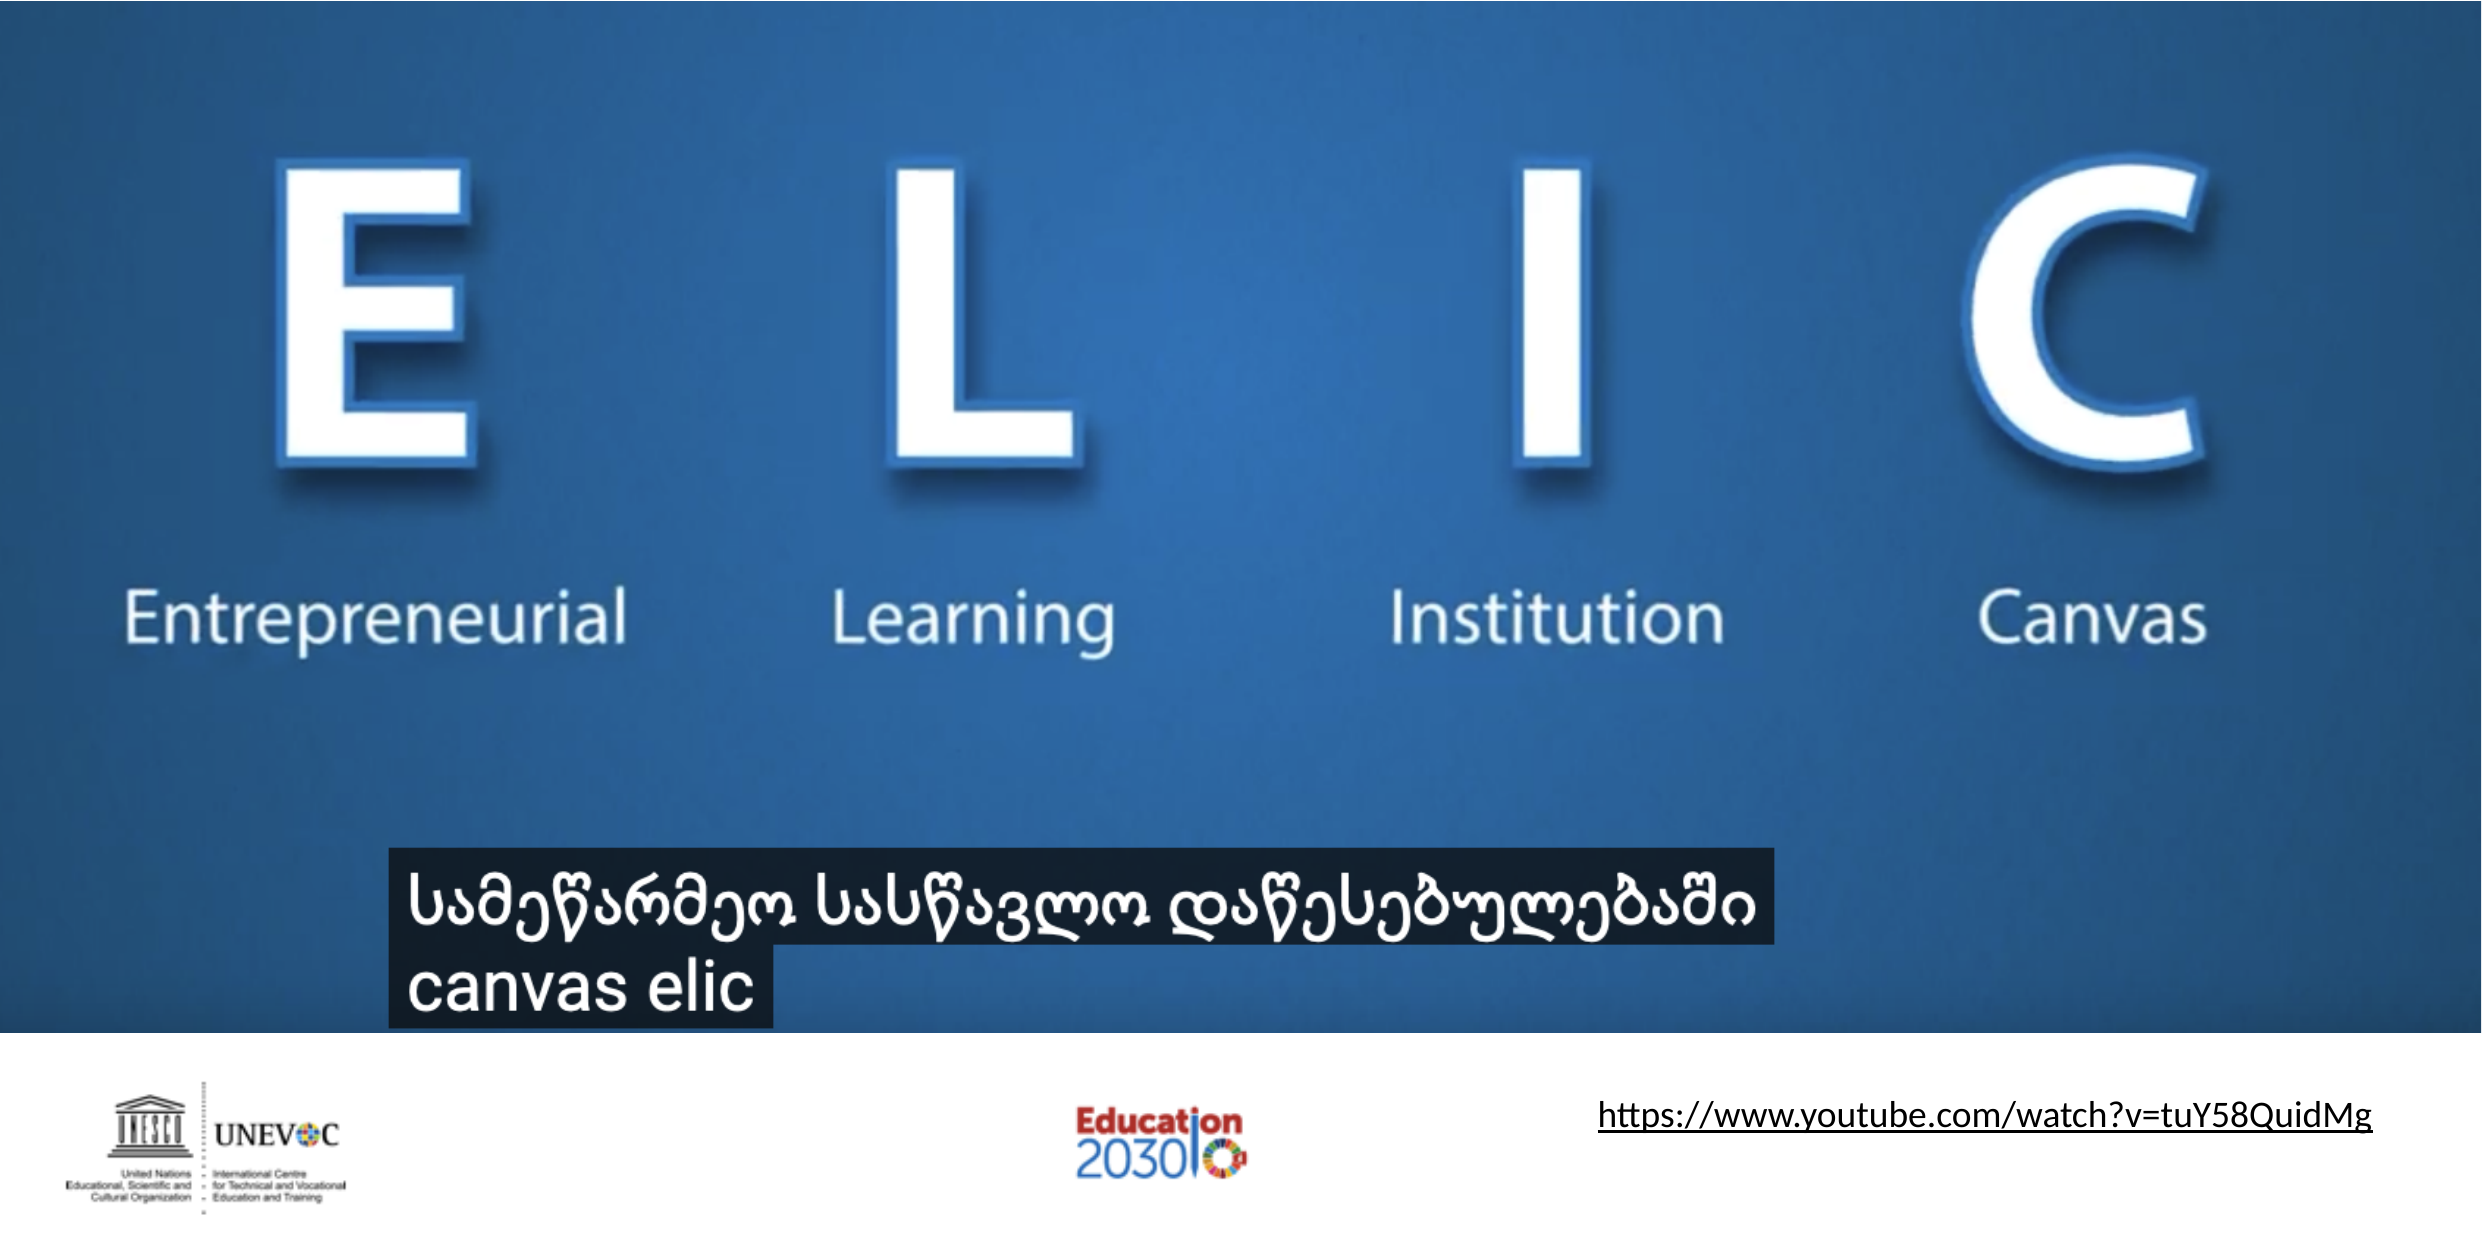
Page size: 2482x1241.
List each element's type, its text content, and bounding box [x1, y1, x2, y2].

text_box https://www.youtube.com/watch?v=tuY58QuidMg [1583, 1082, 2397, 1143]
picture [0, 1070, 1295, 1217]
picture [0, 0, 2482, 1033]
